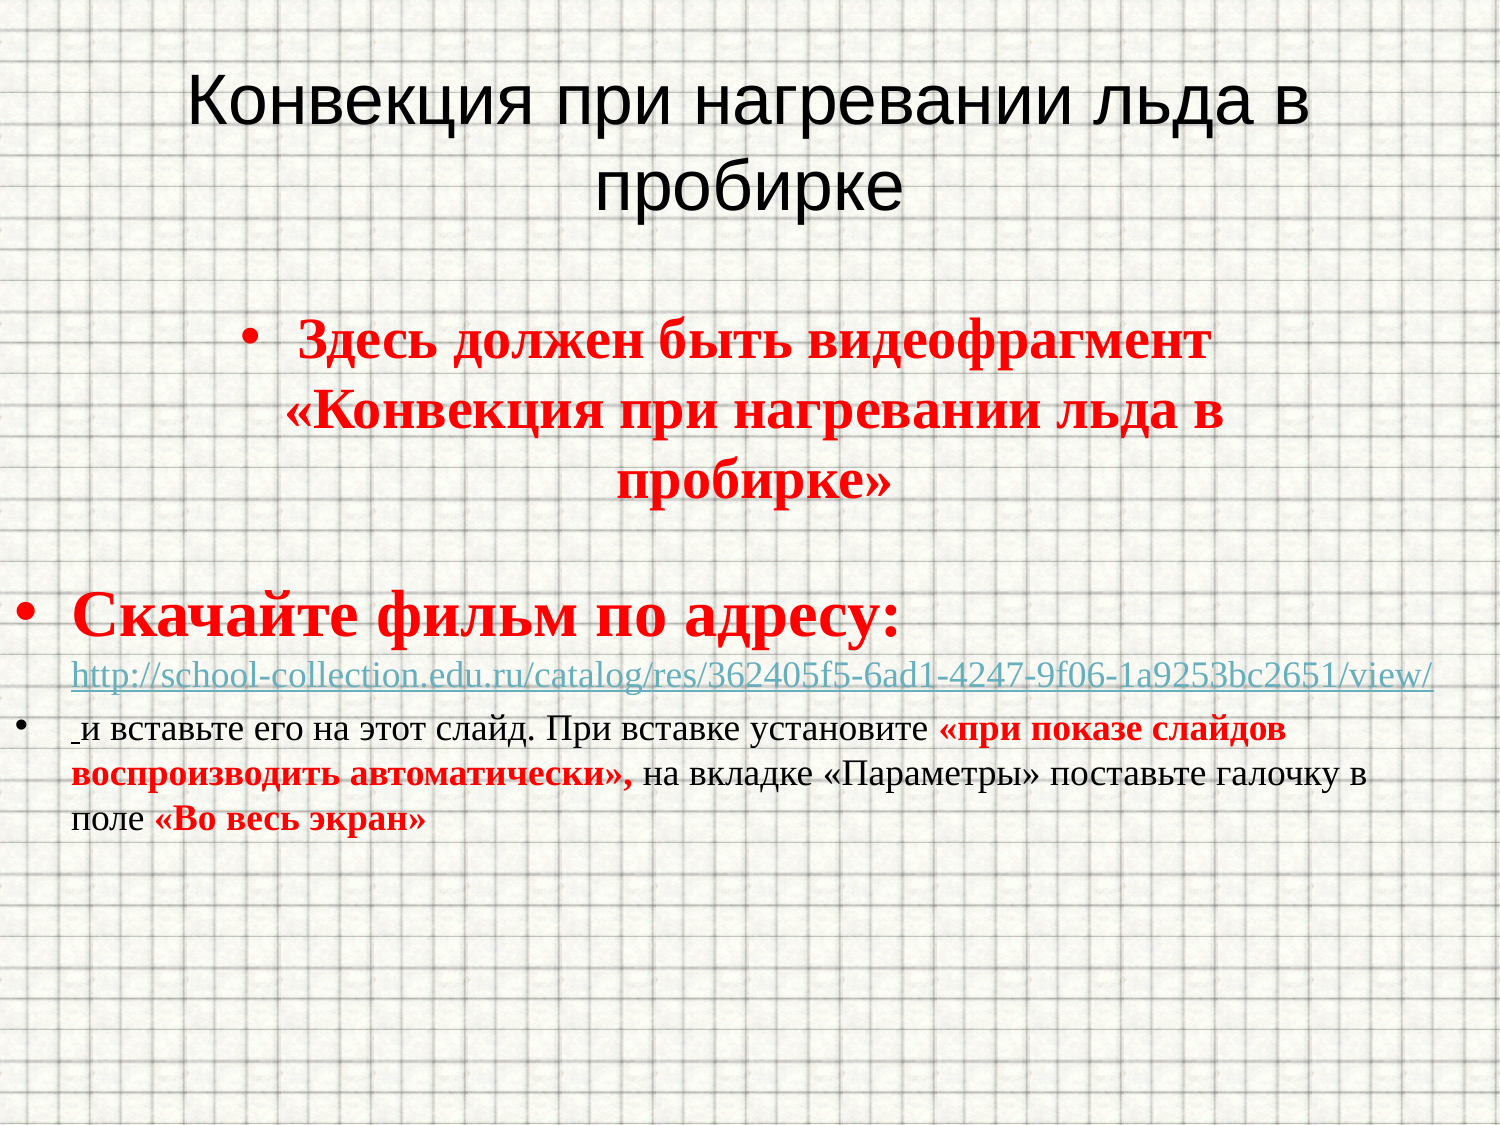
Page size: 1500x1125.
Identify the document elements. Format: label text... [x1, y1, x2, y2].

text_box Скачайте фильм по адресу: http://school-collection.edu.ru/catalog/res/362405f5-6ad1-4247-9f06-1a9253bc2651/view/ и вставьте его на этот слайд. При вставке установите «при показе слайдов воспроизводить автоматически», на вкладке «Параметры» поставьте галочку в поле «Во весь экран» [0, 562, 1465, 879]
picture [0, 0, 1500, 1125]
text_box Здесь должен быть видеофрагмент «Конвекция при нагревании льда в пробирке» [175, 292, 1278, 518]
title Конвекция при нагревании льда в пробирке [75, 45, 1425, 233]
